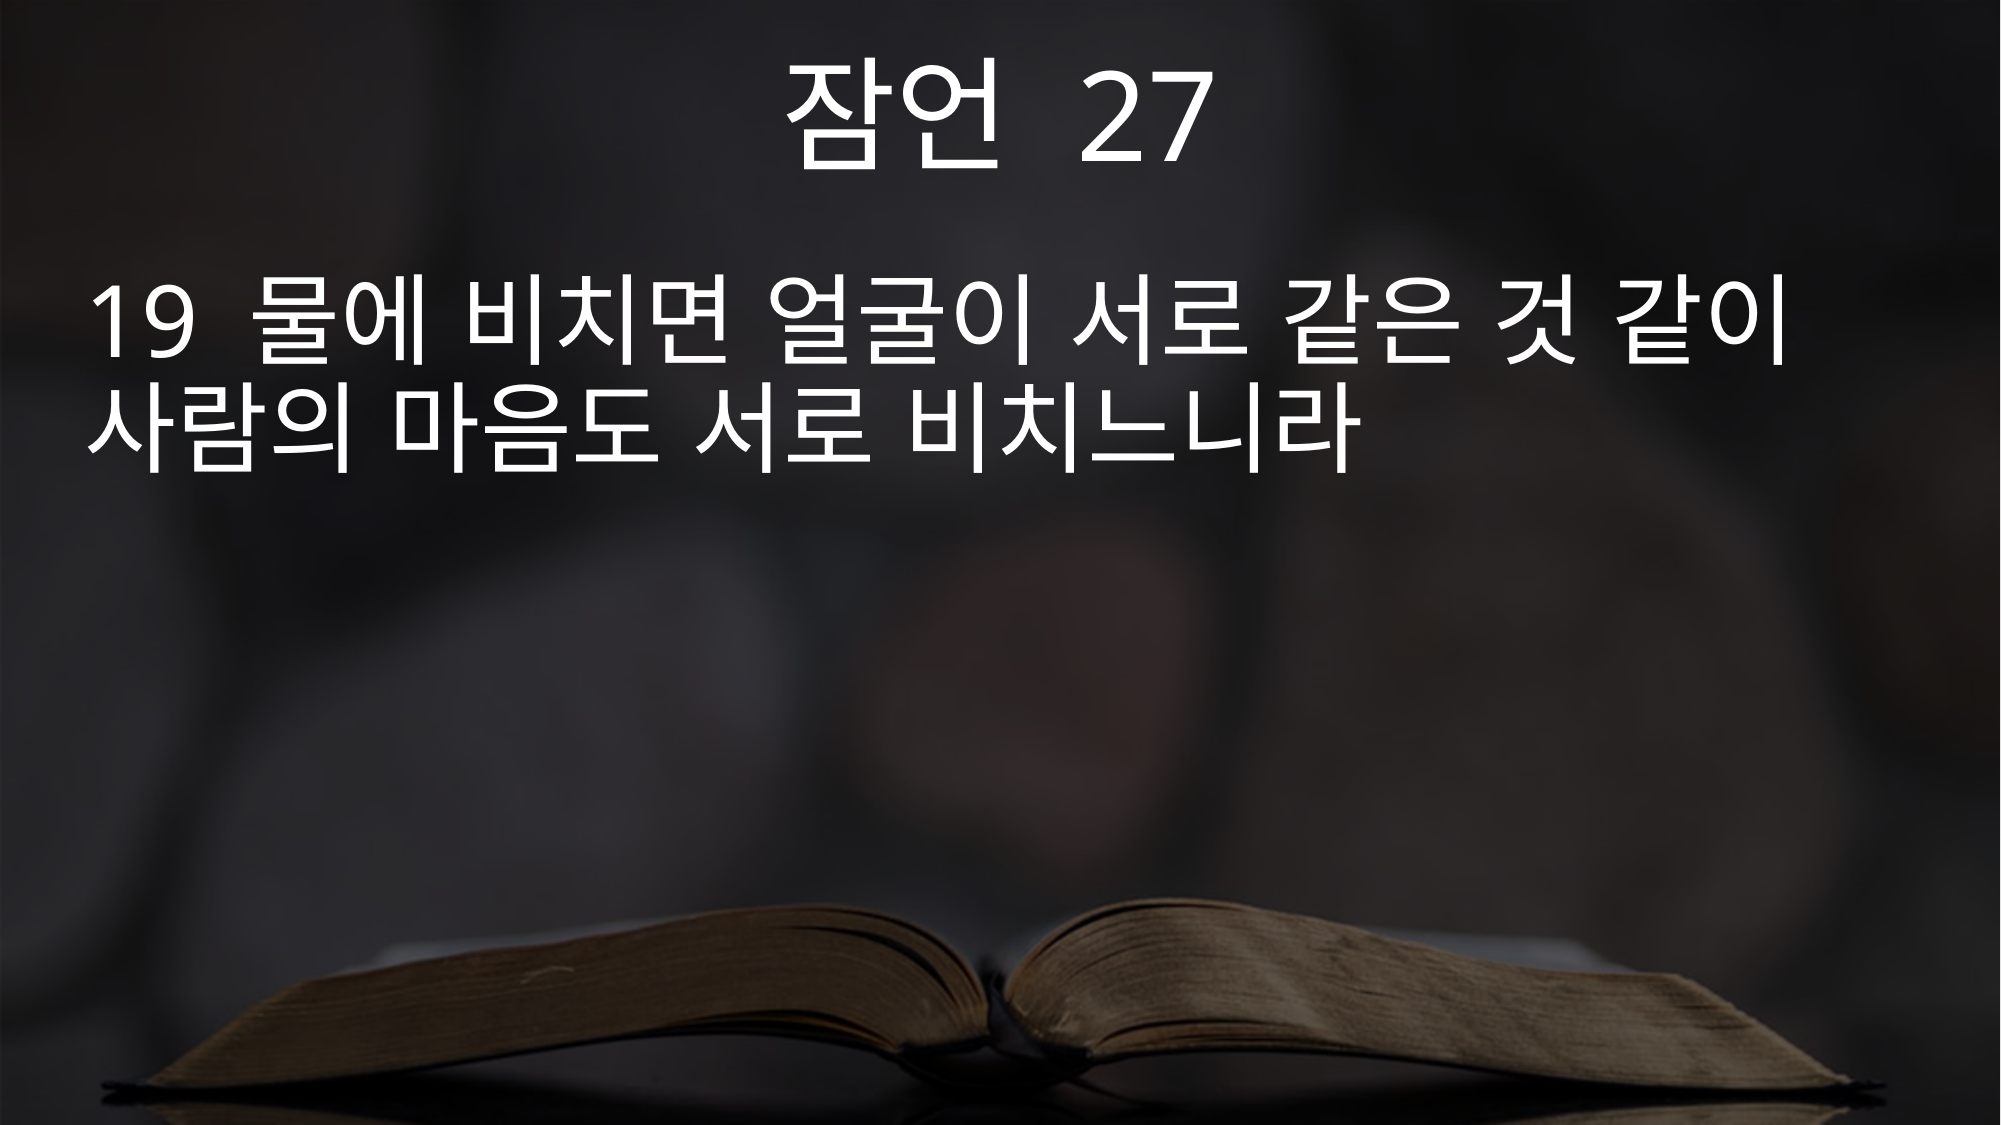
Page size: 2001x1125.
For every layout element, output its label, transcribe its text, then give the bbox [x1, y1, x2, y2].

list 19 물에 비치면 얼굴이 서로 같은 것 같이 사람의 마음도 서로 비치느니라 [69, 263, 1953, 423]
picture [0, 0, 2001, 1125]
footer 잠언 27 [0, 32, 2000, 192]
